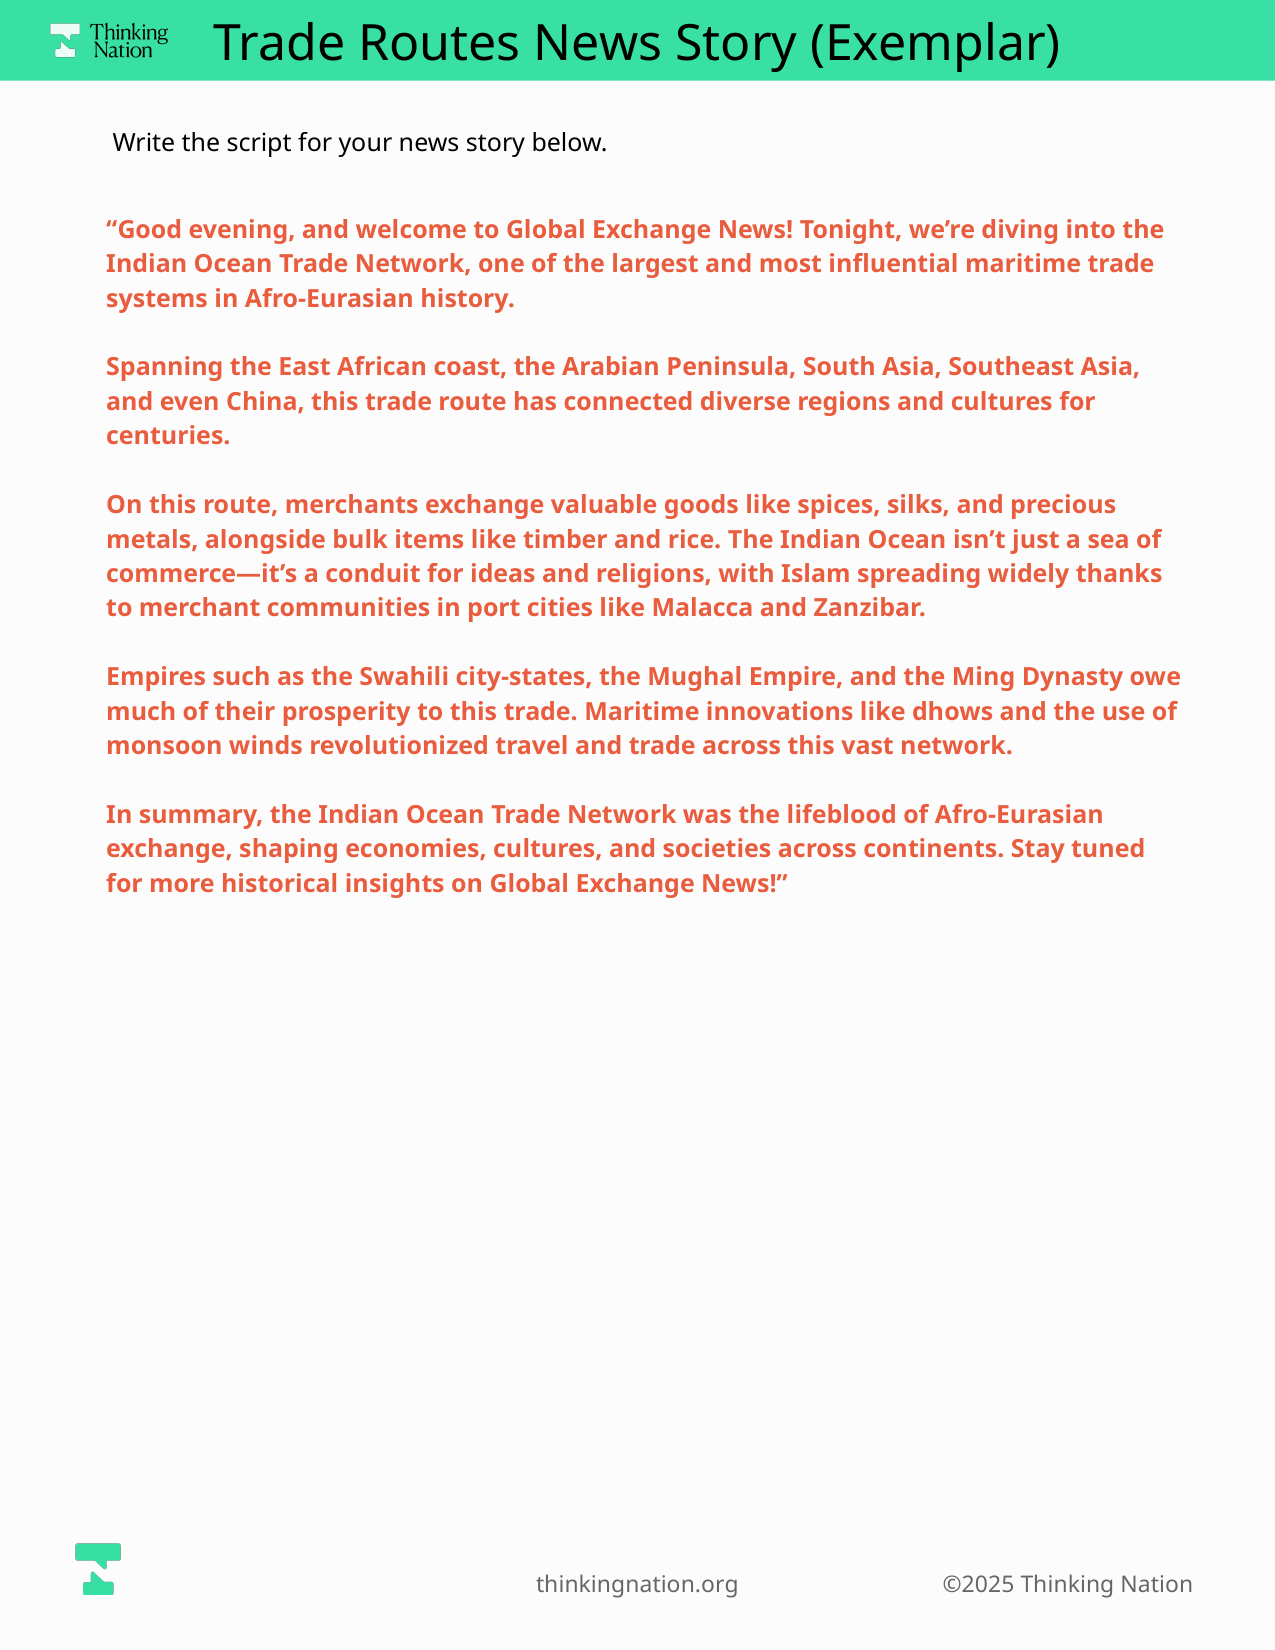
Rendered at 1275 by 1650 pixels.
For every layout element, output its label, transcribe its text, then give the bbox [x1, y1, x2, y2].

text_box “Good evening, and welcome to Global Exchange News! Tonight, we’re diving into the Indian Ocean Trade Network, one of the largest and most influential maritime trade systems in Afro-Eurasian history. Spanning the East African coast, the Arabian Peninsula, South Asia, Southeast Asia, and even China, this trade route has connected diverse regions and cultures for centuries. On this route, merchants exchange valuable goods like spices, silks, and precious metals, alongside bulk items like timber and rice. The Indian Ocean isn’t just a sea of commerce—it’s a conduit for ideas and religions, with Islam spreading widely thanks to merchant communities in port cities like Malacca and Zanzibar. Empires such as the Swahili city-states, the Mughal Empire, and the Ming Dynasty owe much of their prosperity to this trade. Maritime innovations like dhows and the use of monsoon winds revolutionized travel and trade across this vast network. In summary, the Indian Ocean Trade Network was the lifeblood of Afro-Eurasian exchange, shaping economies, cultures, and societies across continents. Stay tuned for more historical insights on Global Exchange News!” [91, 193, 1199, 1477]
picture [62, 1533, 134, 1605]
text_box thinkingnation.org [486, 1553, 789, 1605]
text_box Write the script for your news story below. [97, 107, 1178, 172]
picture [36, 12, 172, 69]
text_box Trade Routes News Story (Exemplar) [0, 0, 1275, 81]
text_box ©2025 Thinking Nation [907, 1553, 1210, 1605]
